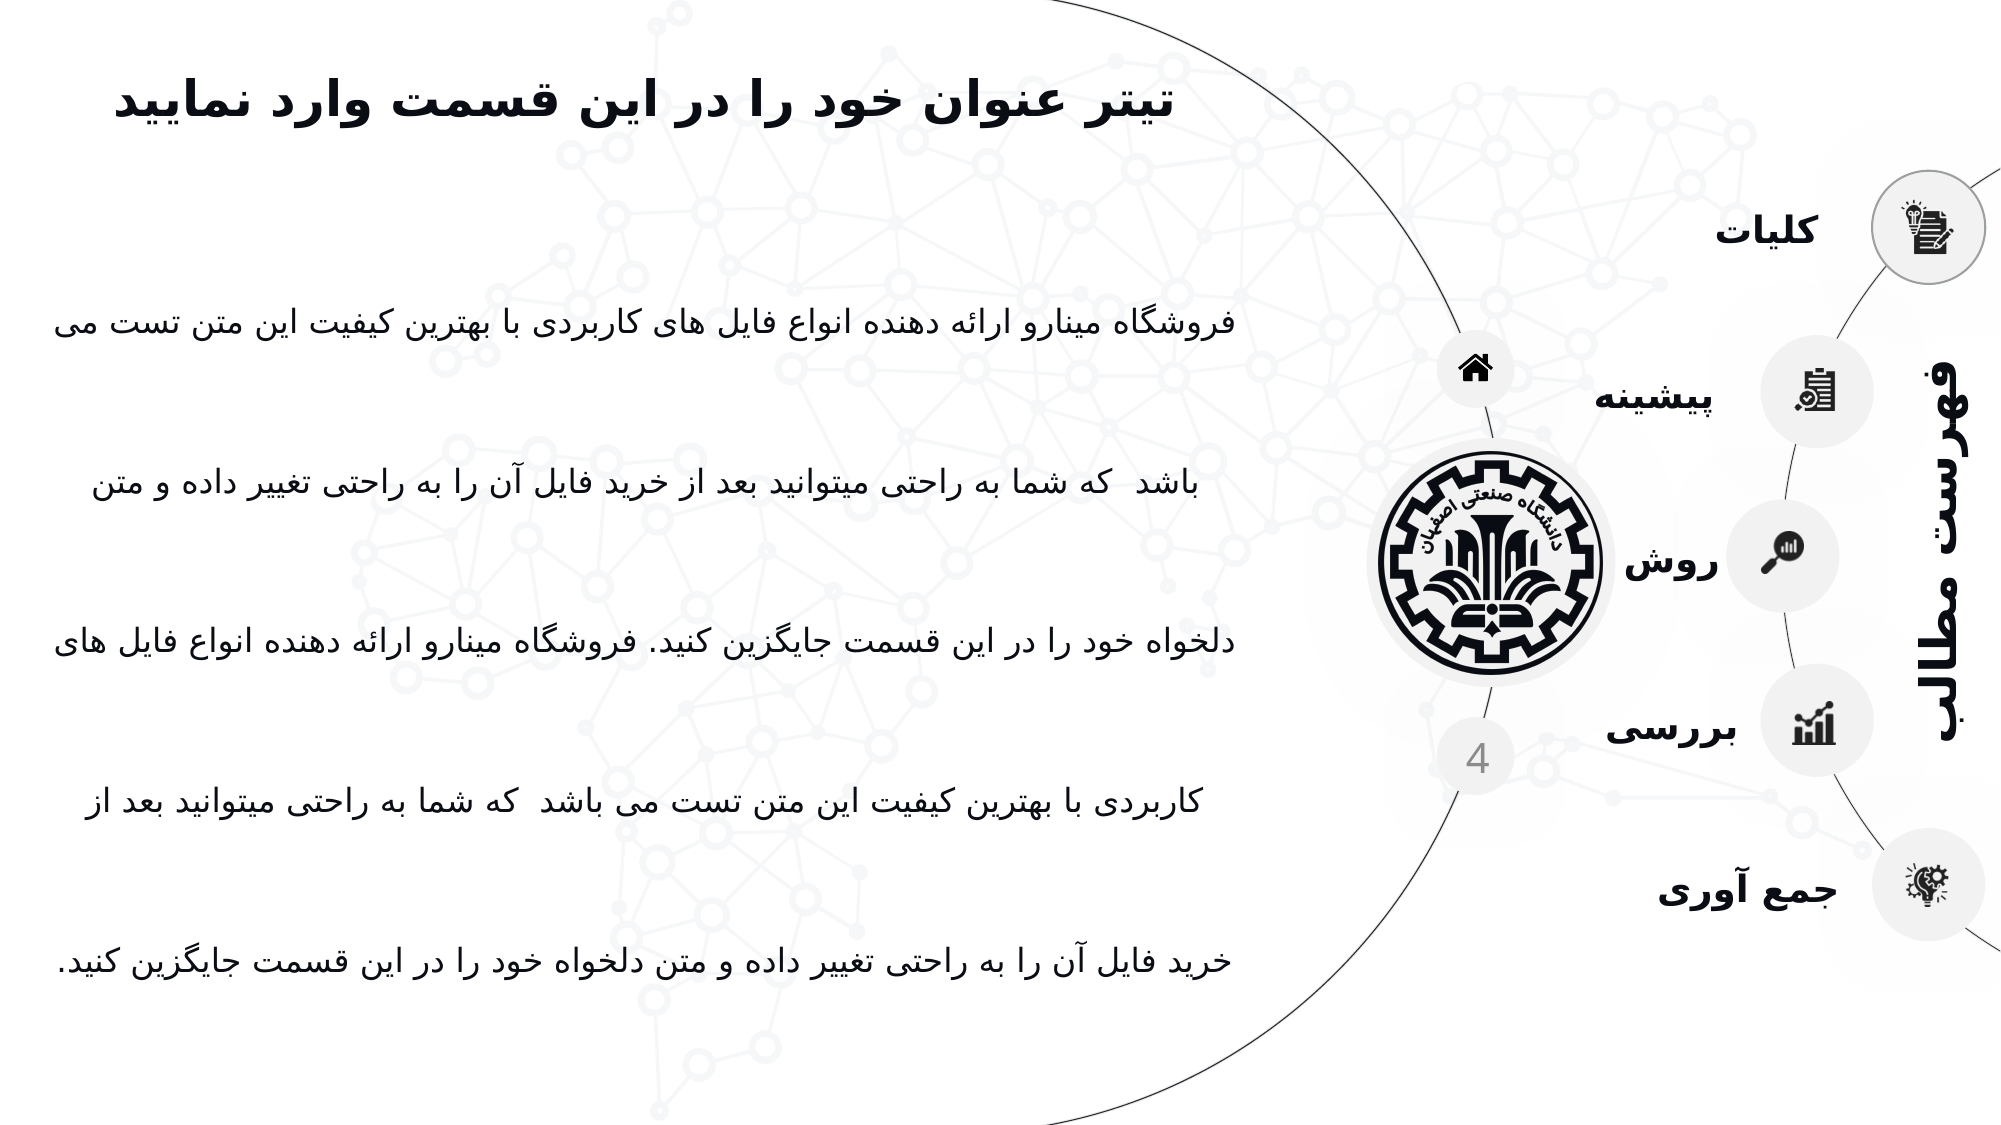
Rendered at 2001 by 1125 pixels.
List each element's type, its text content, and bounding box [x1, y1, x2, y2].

text_box پیشینه [1534, 363, 1774, 424]
text_box فهرست مطالب [1899, 328, 1974, 776]
text_box بررسی [1552, 694, 1792, 755]
picture [1761, 531, 1804, 574]
picture [1378, 451, 1603, 675]
text_box جمع آوری [1628, 857, 1868, 918]
picture [1792, 368, 1836, 412]
picture [1905, 863, 1949, 907]
text_box روش [1603, 528, 1792, 588]
slide_number 4 [1421, 727, 1535, 788]
picture [1792, 701, 1836, 745]
picture [1458, 350, 1493, 385]
text_box فروشگاه مینارو ارائه دهنده انواع فایل های کاربردی با بهترین کیفیت این متن تست می باشد که شما به راحتی میتوانید بعد از خرید فایل آن را به راحتی تغییر داده و متن دلخواه خود را در این قسمت جایگزین کنید. فروشگاه مینارو ارائه دهنده انواع فایل های کاربردی با بهترین کیفیت این متن تست می باشد که شما به راحتی میتوانید بعد از خرید فایل آن را به راحتی تغییر داده و متن دلخواه خود را در این قسمت جایگزین کنید. [37, 173, 1254, 987]
text_box تیتر عنوان خود را در این قسمت وارد نمایید [37, 58, 1254, 134]
picture [1899, 198, 1955, 255]
text_box کلیات [1665, 198, 1868, 259]
